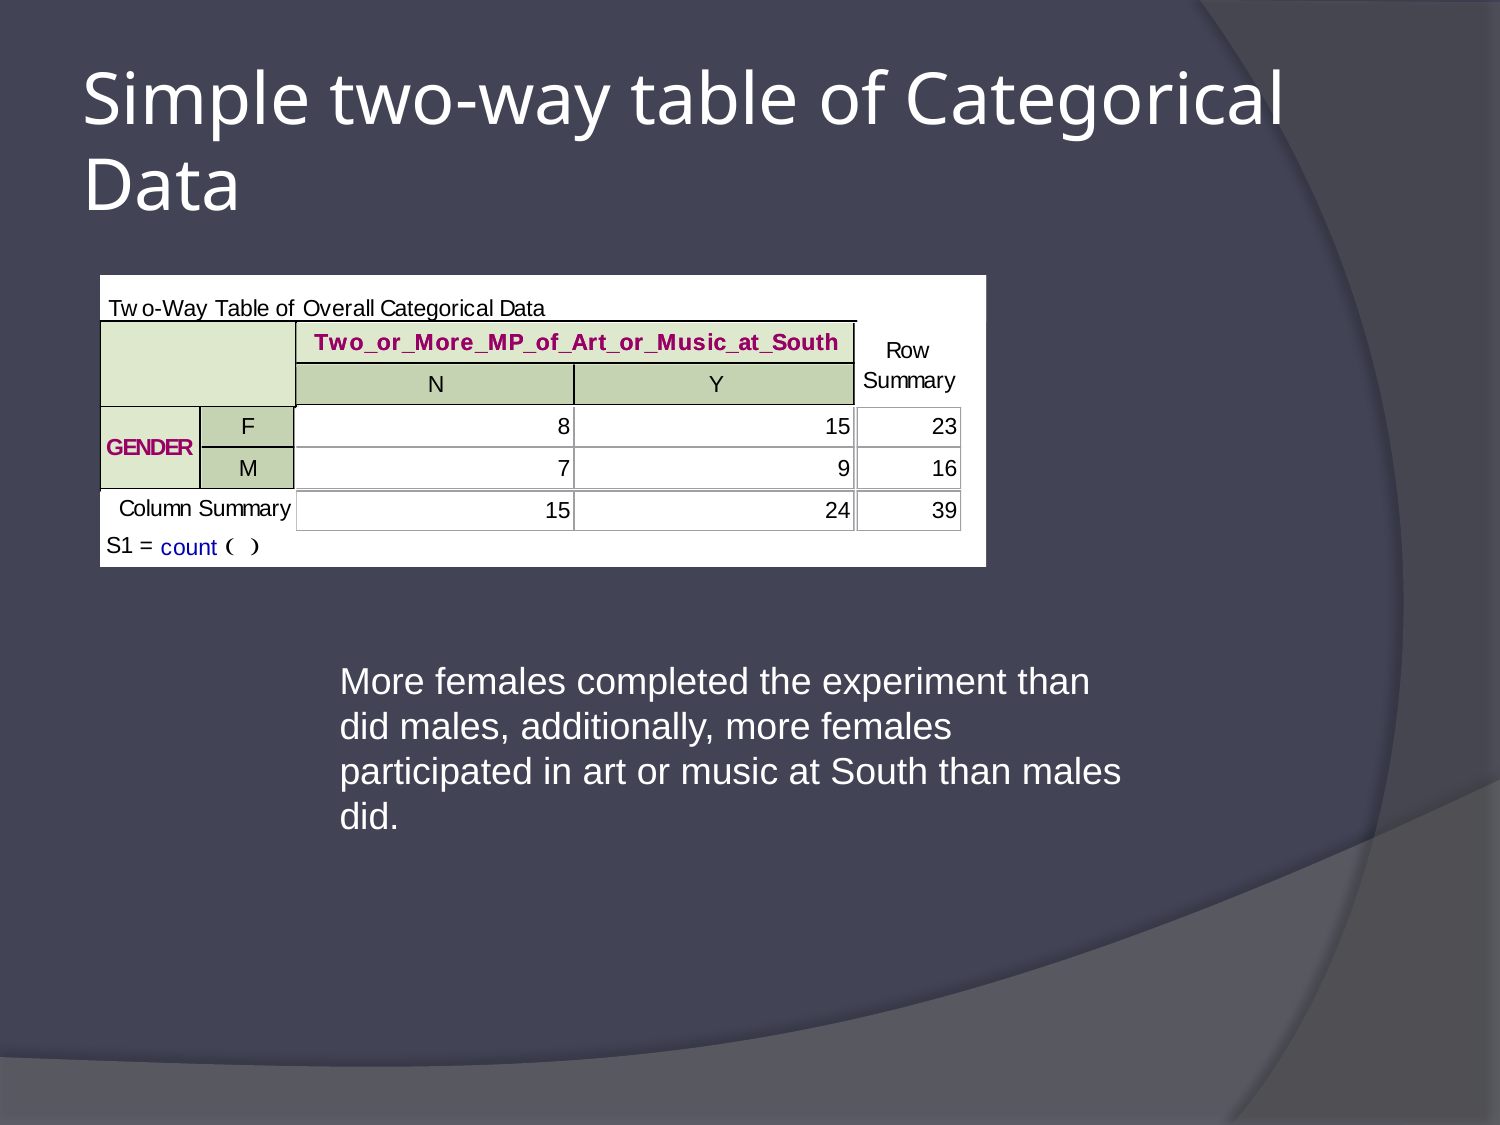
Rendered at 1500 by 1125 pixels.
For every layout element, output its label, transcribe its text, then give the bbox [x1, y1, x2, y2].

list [99, 274, 989, 569]
title Simple two-way table of Categorical Data [75, 45, 1300, 233]
text_box More females completed the experiment than did males, additionally, more females participated in art or music at South than males did. [324, 649, 1150, 845]
